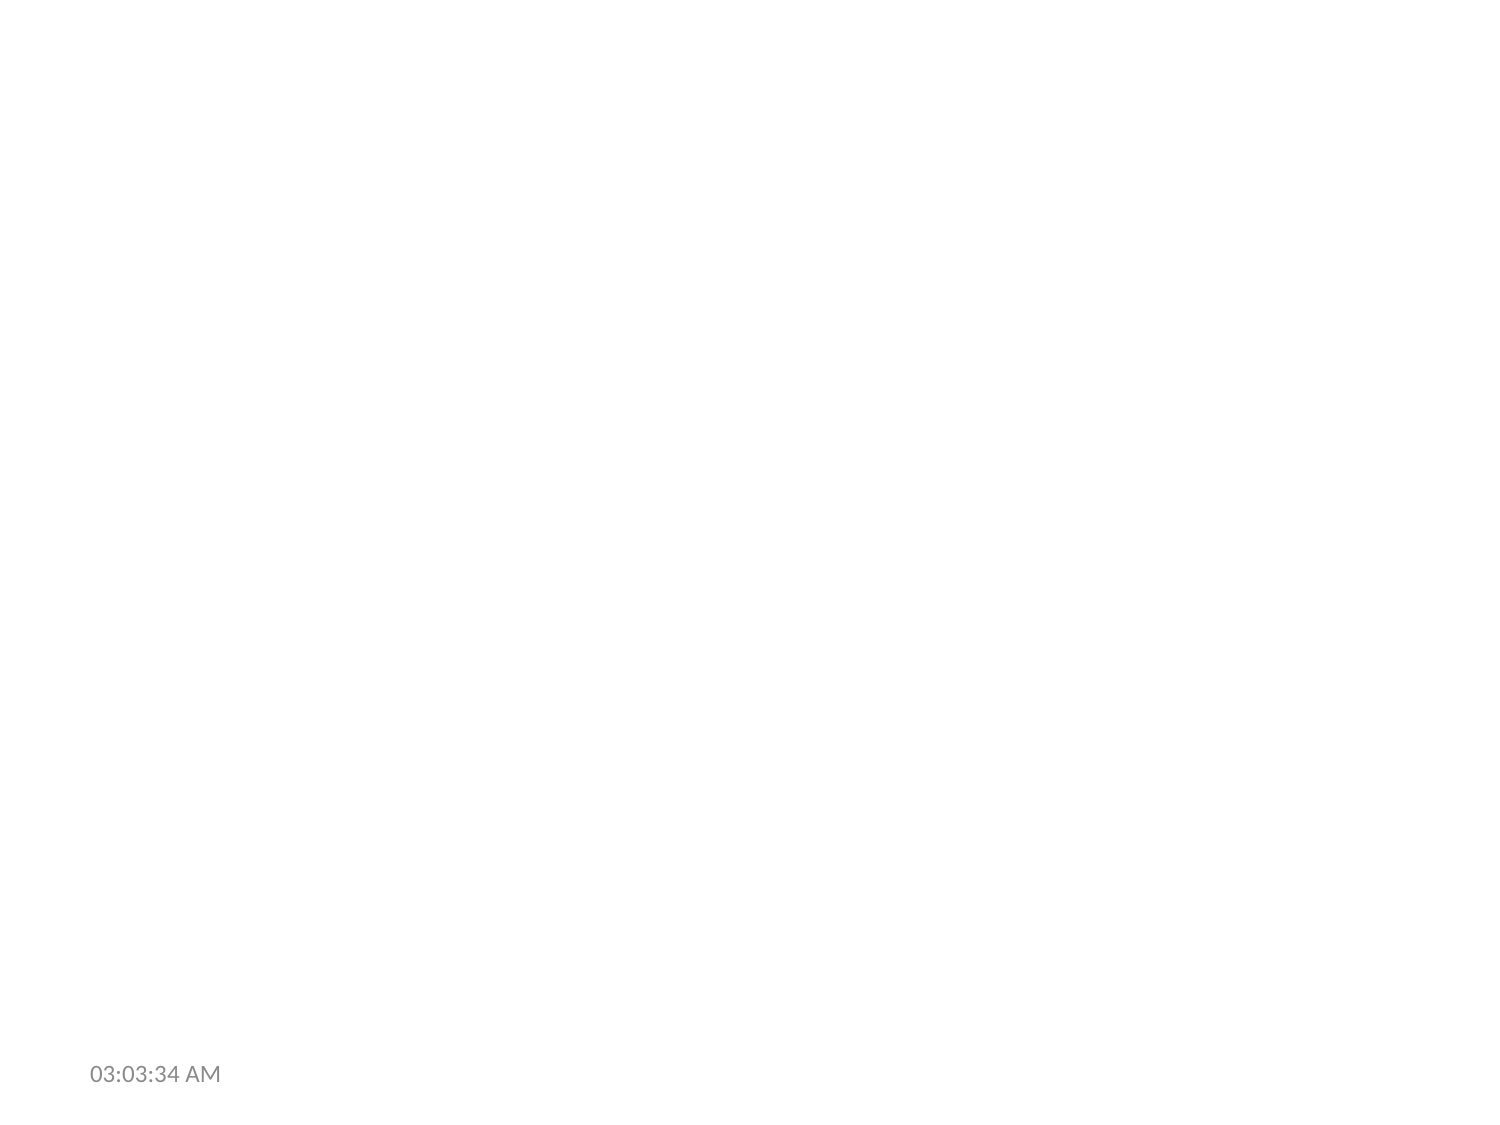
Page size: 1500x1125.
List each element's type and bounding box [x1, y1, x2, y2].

slide_number [75, 1042, 425, 1103]
